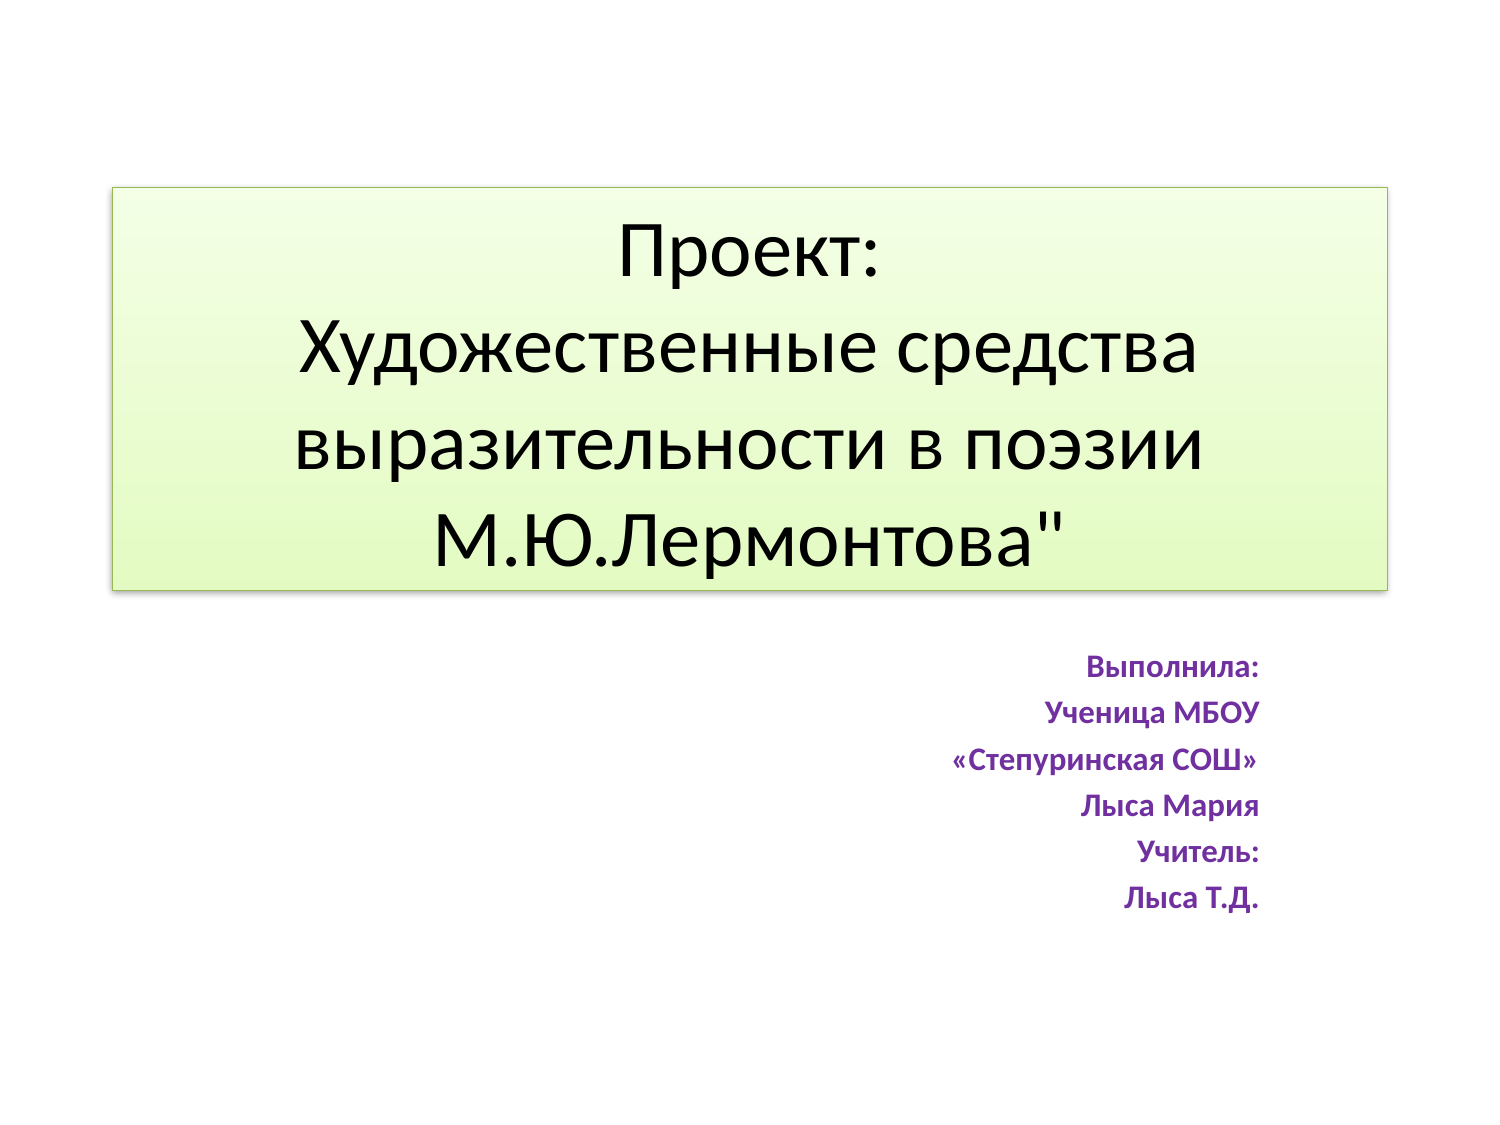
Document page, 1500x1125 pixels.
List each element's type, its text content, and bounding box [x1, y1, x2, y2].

subtitle Выполнила: Ученица МБОУ «Степуринская СОШ» Лыса Мария Учитель: Лыса Т.Д. [225, 637, 1275, 925]
title Проект: Художественные средства выразительности в поэзии М.Ю.Лермонтова" [112, 187, 1388, 591]
